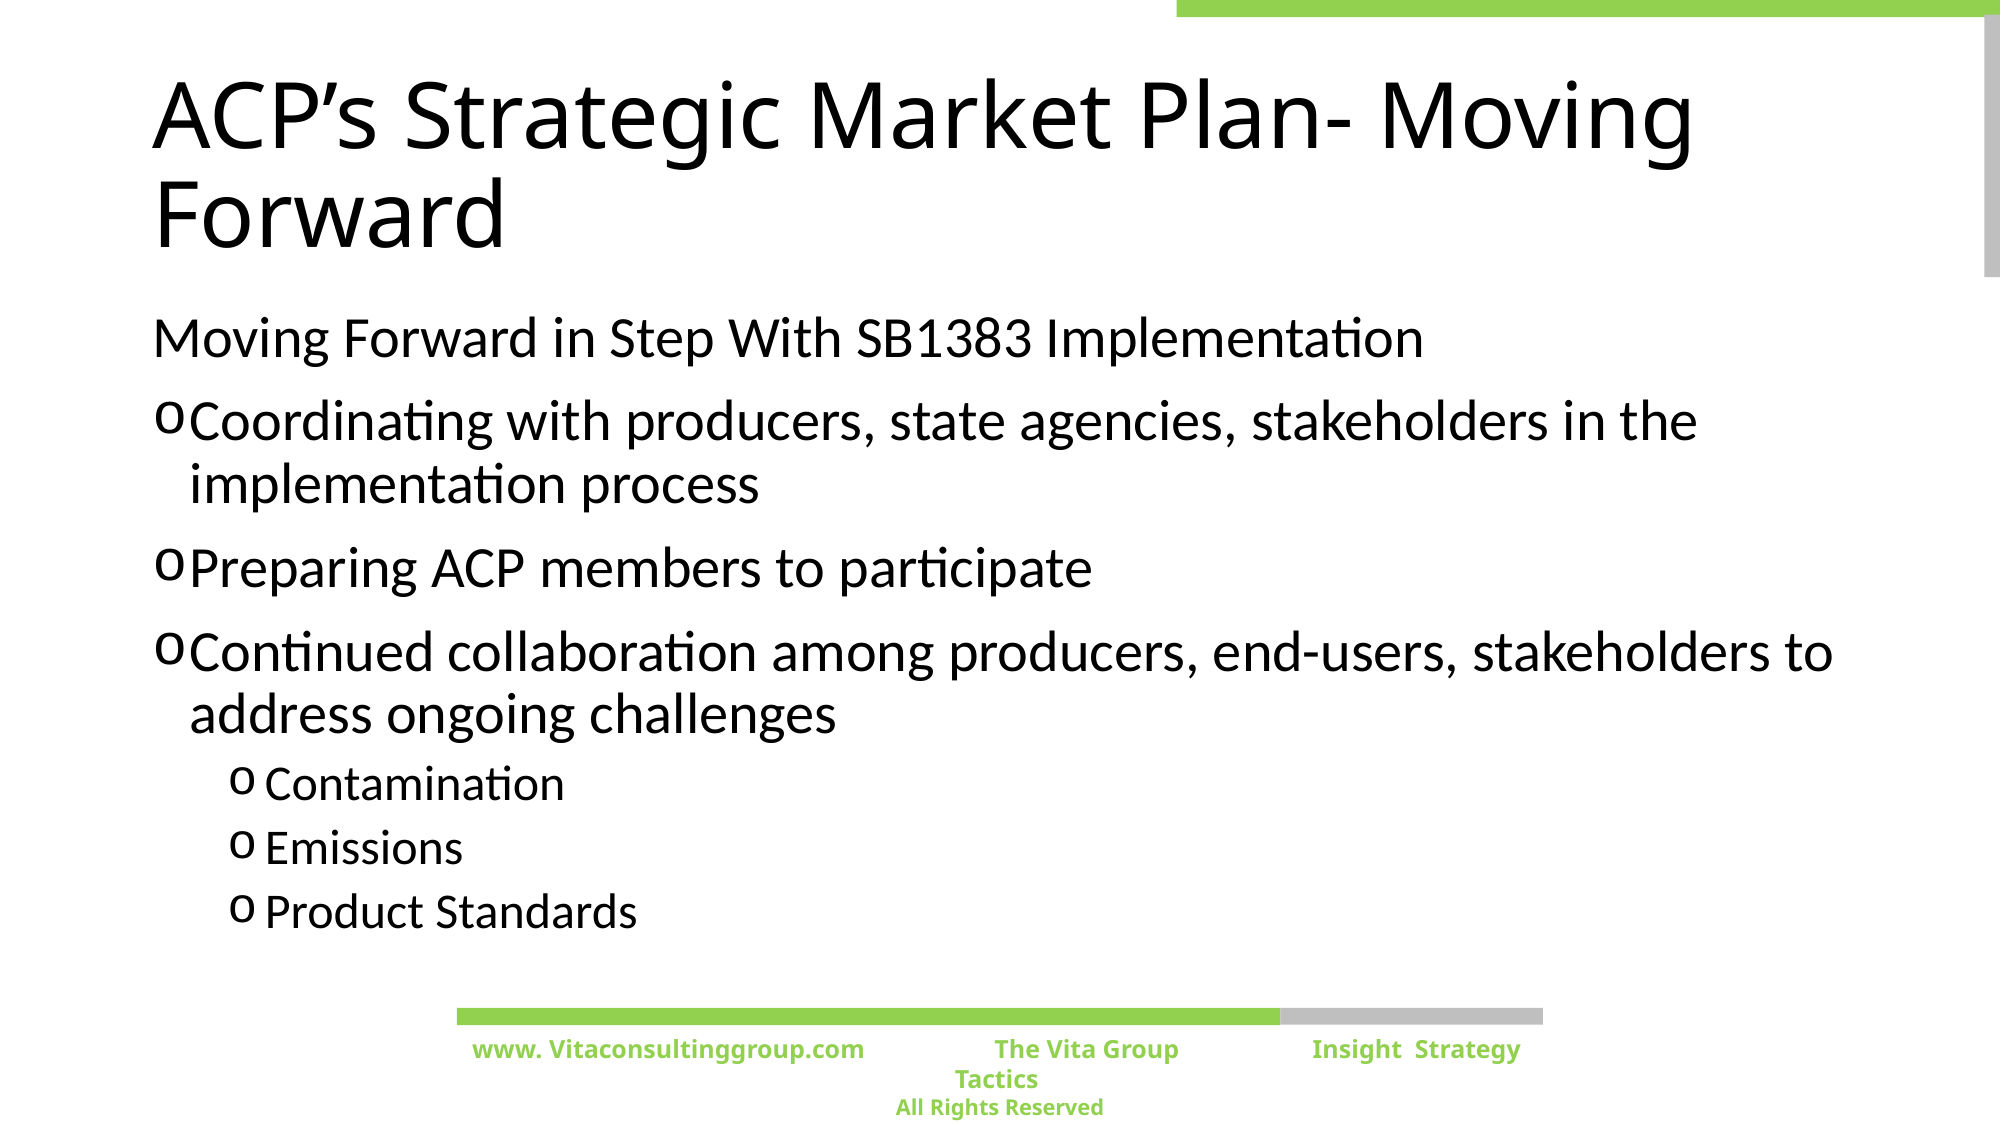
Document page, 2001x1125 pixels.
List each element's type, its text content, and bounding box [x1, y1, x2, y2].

list Moving Forward in Step With SB1383 Implementation Coordinating with producers, state agencies, stakeholders in the implementation process Preparing ACP members to participate Continued collaboration among producers, end-users, stakeholders to address ongoing challenges Contamination Emissions Product Standards [137, 299, 1863, 1014]
text_box [1176, 0, 2000, 18]
title ACP’s Strategic Market Plan- Moving Forward [137, 59, 1863, 278]
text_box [456, 1007, 1543, 1026]
text_box [1983, 14, 2000, 278]
footer www. Vitaconsultinggroup.com The Vita Group Insight Strategy Tactics All Rights Reserved [419, 1059, 1581, 1125]
